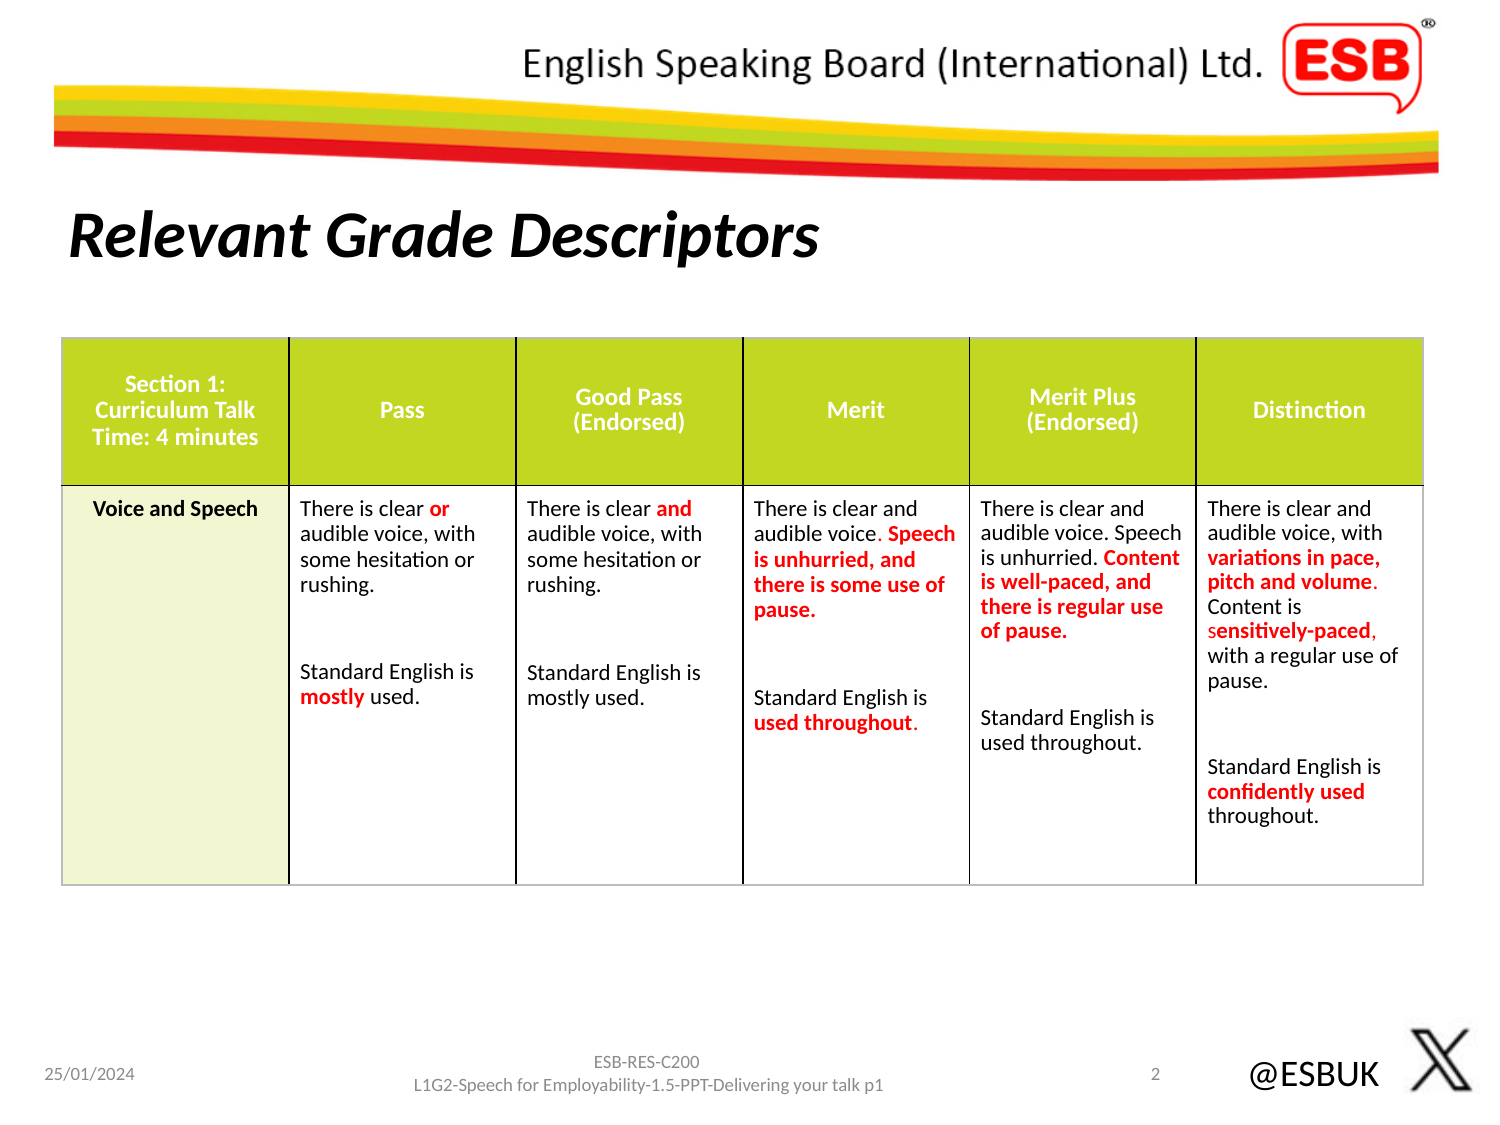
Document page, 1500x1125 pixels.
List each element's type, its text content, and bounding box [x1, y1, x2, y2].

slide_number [29, 1042, 367, 1103]
title Relevant Grade Descriptors [53, 194, 1347, 278]
slide_number 2 [930, 1042, 1176, 1103]
table_cell There is clear and audible voice. Speech is unhurried. Content is well-paced, and there is regular use of pause. Standard English is used throughout. [970, 486, 1195, 884]
table_cell Voice and Speech [63, 486, 288, 884]
table_header Pass [290, 339, 515, 485]
footer ESB-RES-C200 L1G2-Speech for Employability-1.5-PPT-Delivering your talk p1 [395, 1042, 902, 1103]
table_cell There is clear and audible voice, with variations in pace, pitch and volume. Content is sensitively-paced, with a regular use of pause. Standard English is confidently used throughout. [1197, 486, 1422, 884]
table_cell There is clear and audible voice. Speech is unhurried, and there is some use of pause. Standard English is used throughout. [744, 486, 969, 884]
table_header Distinction [1197, 339, 1422, 485]
picture [1403, 1017, 1484, 1104]
table_header Merit Plus (Endorsed) [970, 339, 1195, 485]
table_header Merit [744, 339, 969, 485]
table_cell There is clear and audible voice, with some hesitation or rushing. Standard English is mostly used. [517, 486, 742, 884]
picture [0, 0, 1500, 189]
table_header Section 1: Curriculum Talk Time: 4 minutes [63, 339, 288, 485]
table_cell There is clear or audible voice, with some hesitation or rushing. Standard English is mostly used. [290, 486, 515, 884]
table_header Good Pass (Endorsed) [517, 339, 742, 485]
